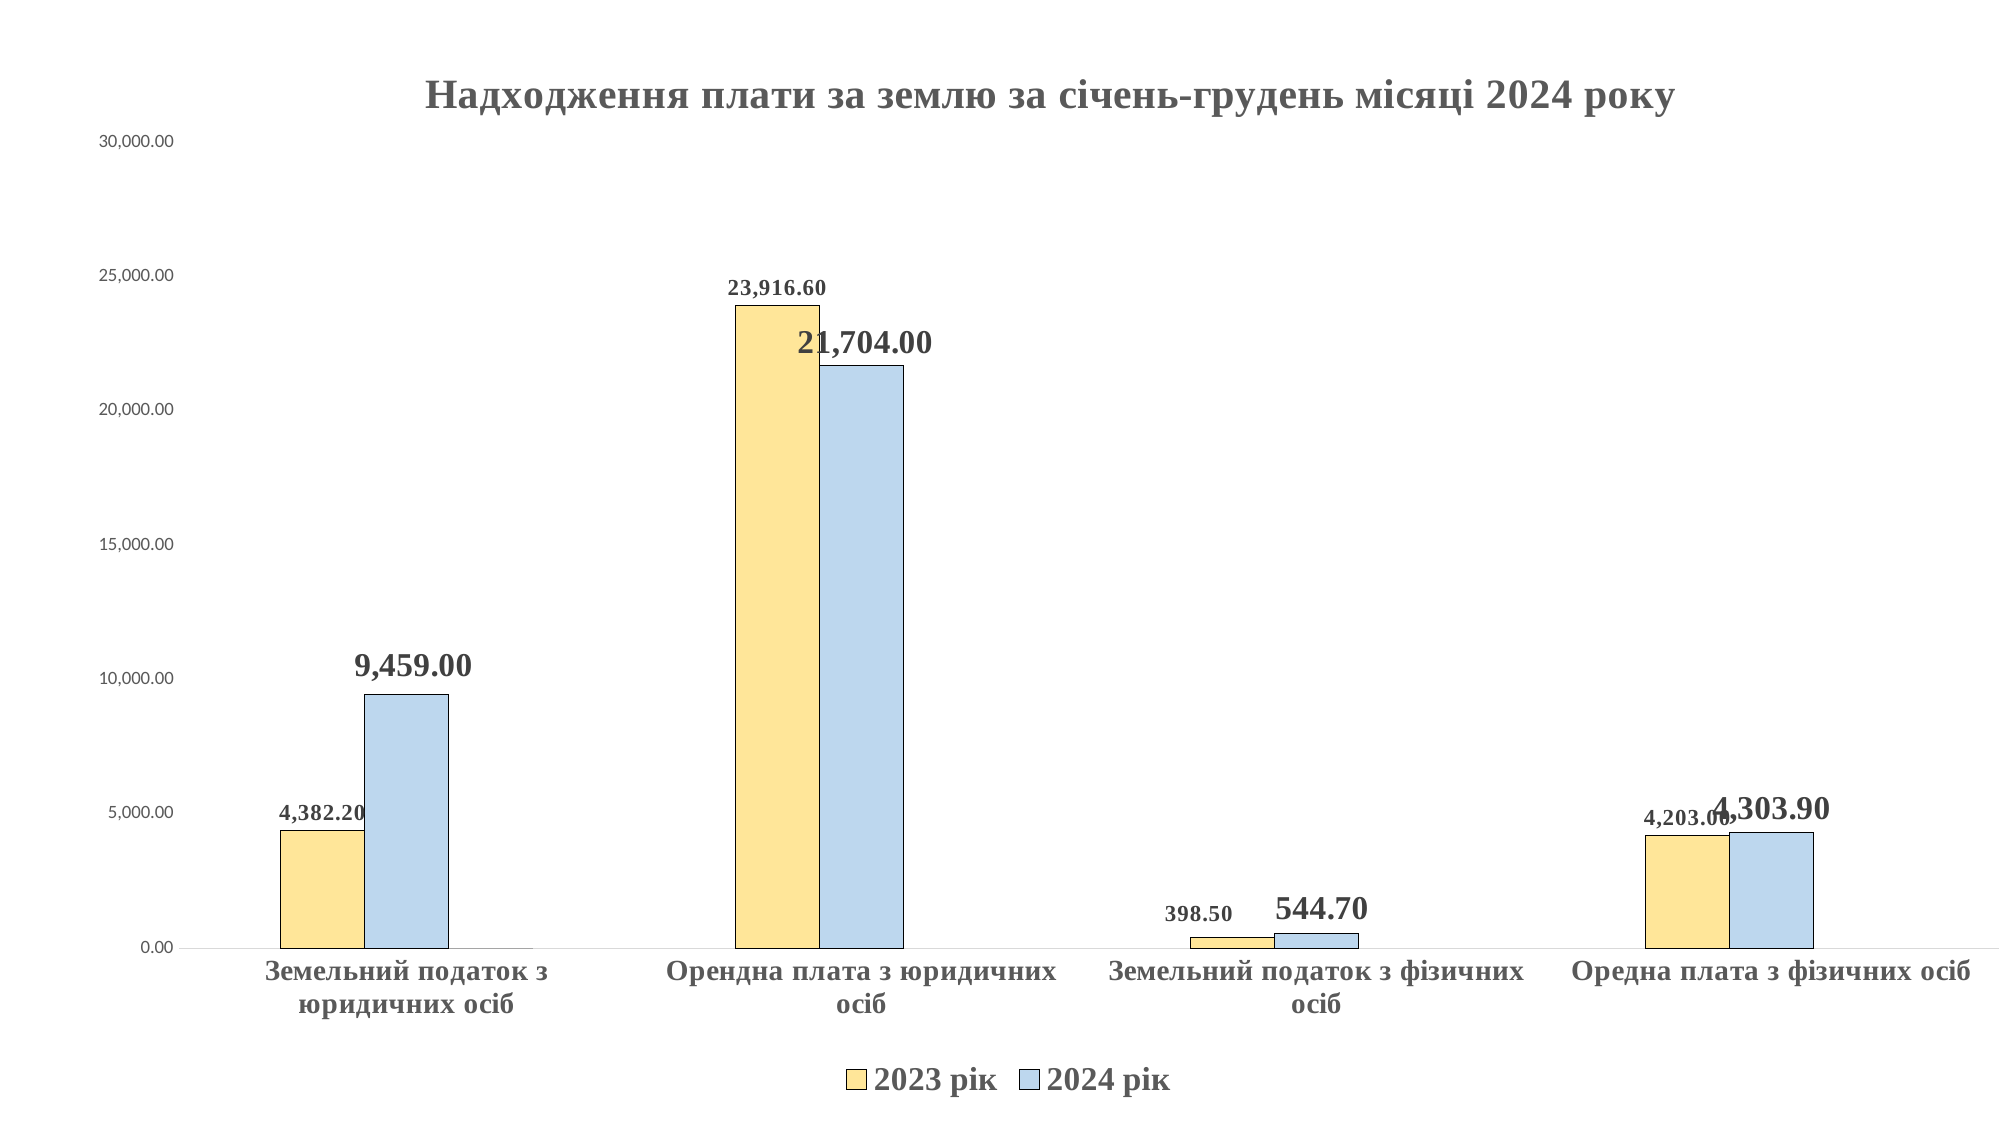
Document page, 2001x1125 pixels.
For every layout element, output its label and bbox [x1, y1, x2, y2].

chart [17, 45, 2000, 1106]
